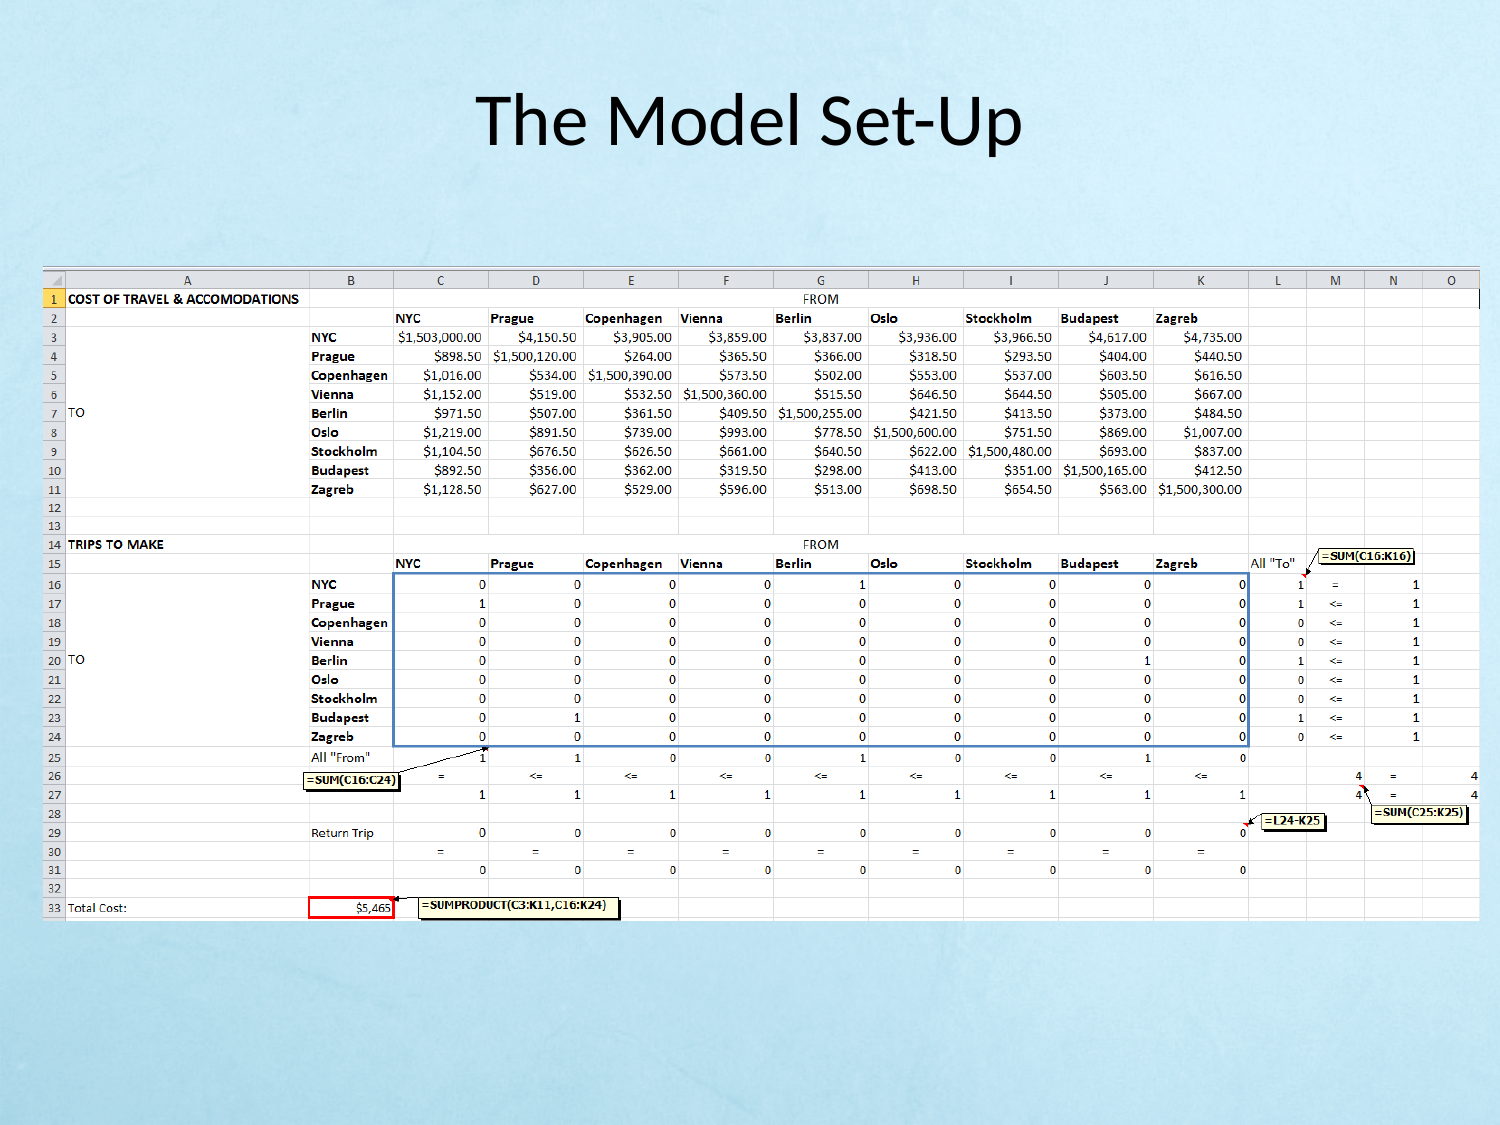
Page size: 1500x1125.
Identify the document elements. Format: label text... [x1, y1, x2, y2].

picture [41, 264, 1482, 922]
title The Model Set-Up [81, 15, 1419, 168]
